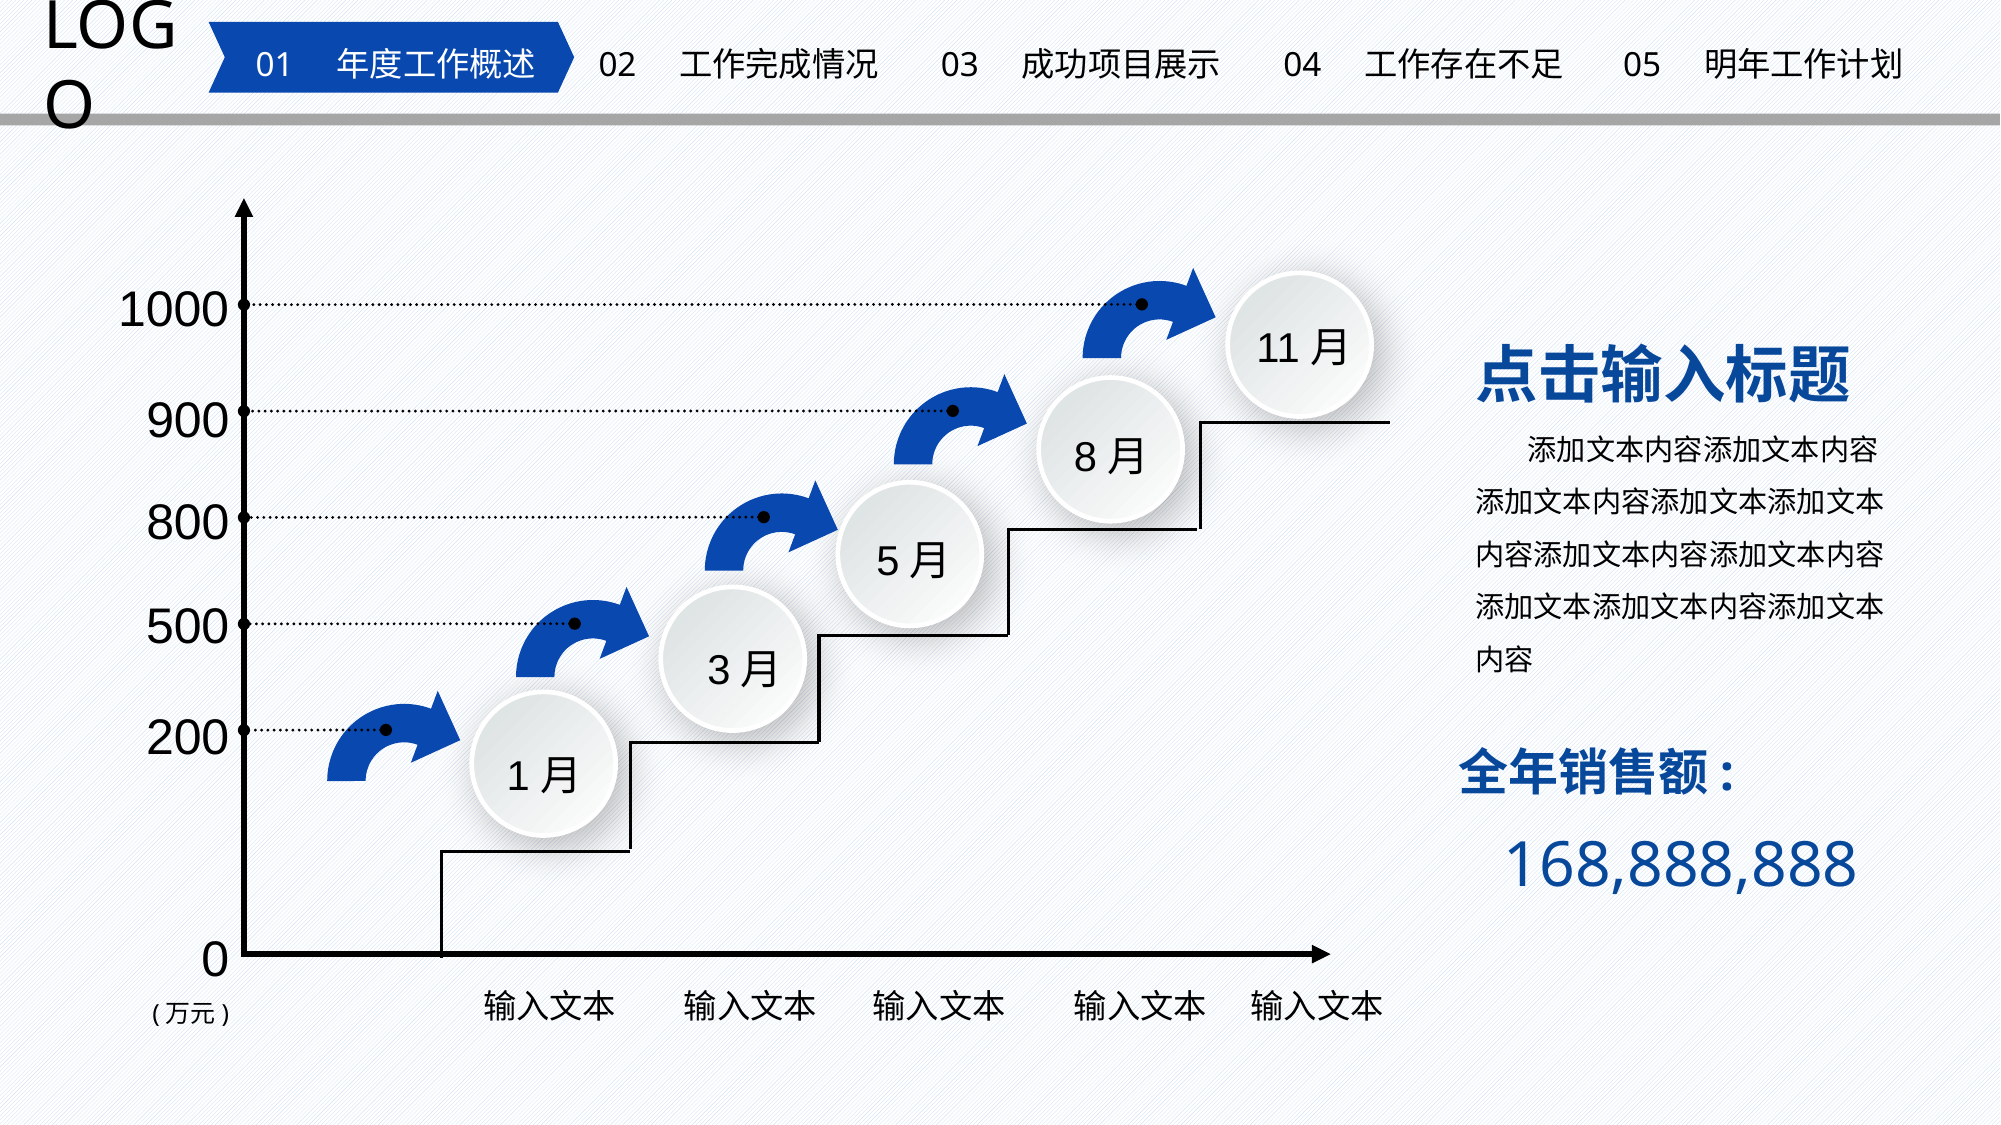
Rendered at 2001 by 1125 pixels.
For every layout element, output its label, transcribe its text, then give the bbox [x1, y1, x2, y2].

text_box 500 [78, 586, 244, 661]
text_box 168,888,888 [1489, 816, 1875, 907]
text_box 04 工作存在不足 [1283, 42, 1582, 83]
text_box 输入文本 [858, 978, 1024, 1033]
text_box 1000 [78, 269, 244, 344]
text_box [1135, 298, 1149, 311]
text_box 05 明年工作计划 [1623, 42, 1922, 83]
text_box [835, 480, 979, 629]
text_box [1225, 270, 1367, 419]
text_box 02 工作完成情况 [598, 42, 897, 83]
text_box [1082, 267, 1216, 359]
text_box 11月 [1241, 313, 1384, 379]
text_box 800 [78, 481, 245, 557]
text_box 输入文本 [1236, 978, 1402, 1033]
text_box [1036, 375, 1180, 524]
text_box LOGO [43, 0, 209, 142]
text_box 8月 [1059, 422, 1201, 488]
text_box 01 年度工作概述 [255, 42, 554, 83]
text_box [0, 113, 43, 126]
text_box [237, 198, 1331, 961]
text_box 200 [78, 697, 244, 773]
text_box 输入文本 [1059, 978, 1225, 1033]
text_box 3月 [692, 635, 835, 700]
text_box [209, 113, 2000, 126]
text_box 1月 [491, 741, 634, 807]
text_box [1200, 422, 1390, 529]
text_box 添加文本内容添加文本内容添加文本内容添加文本添加文本内容添加文本内容添加文本内容添加文本添加文本内容添加文本内容 [1460, 406, 1922, 684]
text_box [893, 374, 1027, 465]
text_box 900 [78, 379, 245, 455]
text_box (万元) [78, 989, 244, 1035]
text_box [1008, 529, 1198, 636]
text_box 点击输入标题 [1460, 328, 1866, 418]
text_box [209, 21, 575, 93]
text_box [718, 480, 838, 553]
text_box [757, 510, 770, 524]
text_box 5月 [861, 526, 1004, 591]
text_box 03 成功项目展示 [940, 42, 1239, 83]
text_box 0 [78, 918, 244, 989]
text_box 输入文本 [468, 978, 634, 1033]
text_box [946, 404, 960, 418]
text_box 输入文本 [669, 978, 835, 1033]
text_box 全年销售额: [1443, 732, 1750, 808]
text_box [874, 635, 1008, 678]
